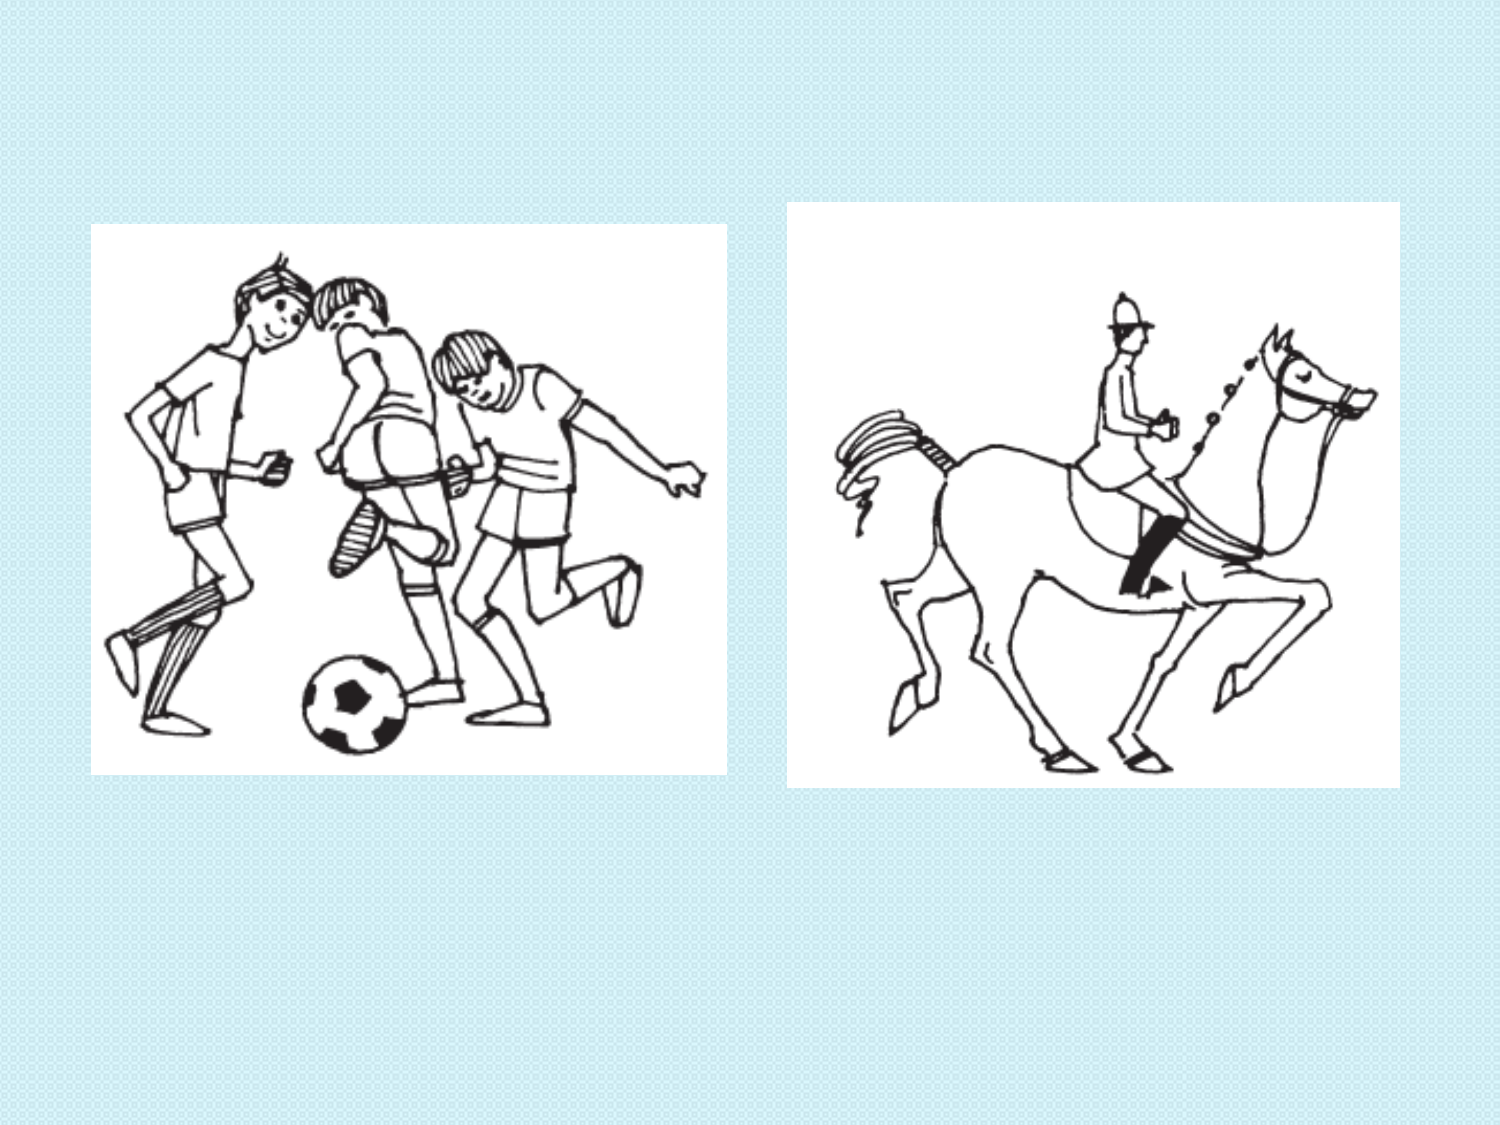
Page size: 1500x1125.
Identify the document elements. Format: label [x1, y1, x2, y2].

list [787, 202, 1400, 788]
list [91, 224, 727, 776]
